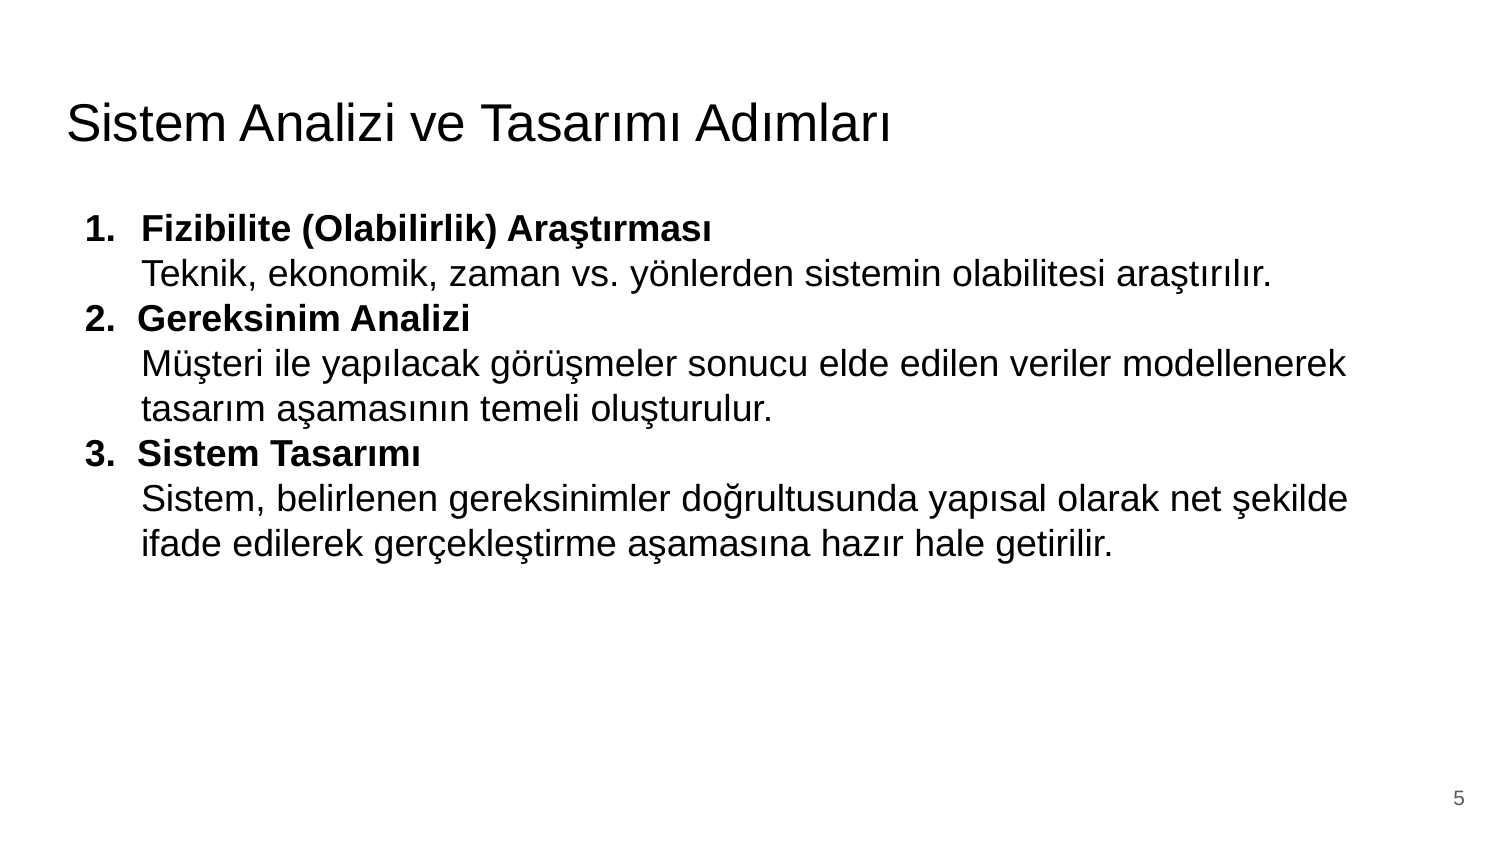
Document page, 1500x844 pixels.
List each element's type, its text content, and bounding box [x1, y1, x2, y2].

list Fizibilite (Olabilirlik) Araştırması Teknik, ekonomik, zaman vs. yönlerden sistemin olabilitesi araştırılır. 2. Gereksinim Analizi Müşteri ile yapılacak görüşmeler sonucu elde edilen veriler modellenerek tasarım aşamasının temeli oluşturulur. 3. Sistem Tasarımı Sistem, belirlenen gereksinimler doğrultusunda yapısal olarak net şekilde ifade edilerek gerçekleştirme aşamasına hazır hale getirilir. [51, 189, 1449, 750]
slide_number 5 [1389, 764, 1480, 830]
title Sistem Analizi ve Tasarımı Adımları [51, 72, 1449, 167]
